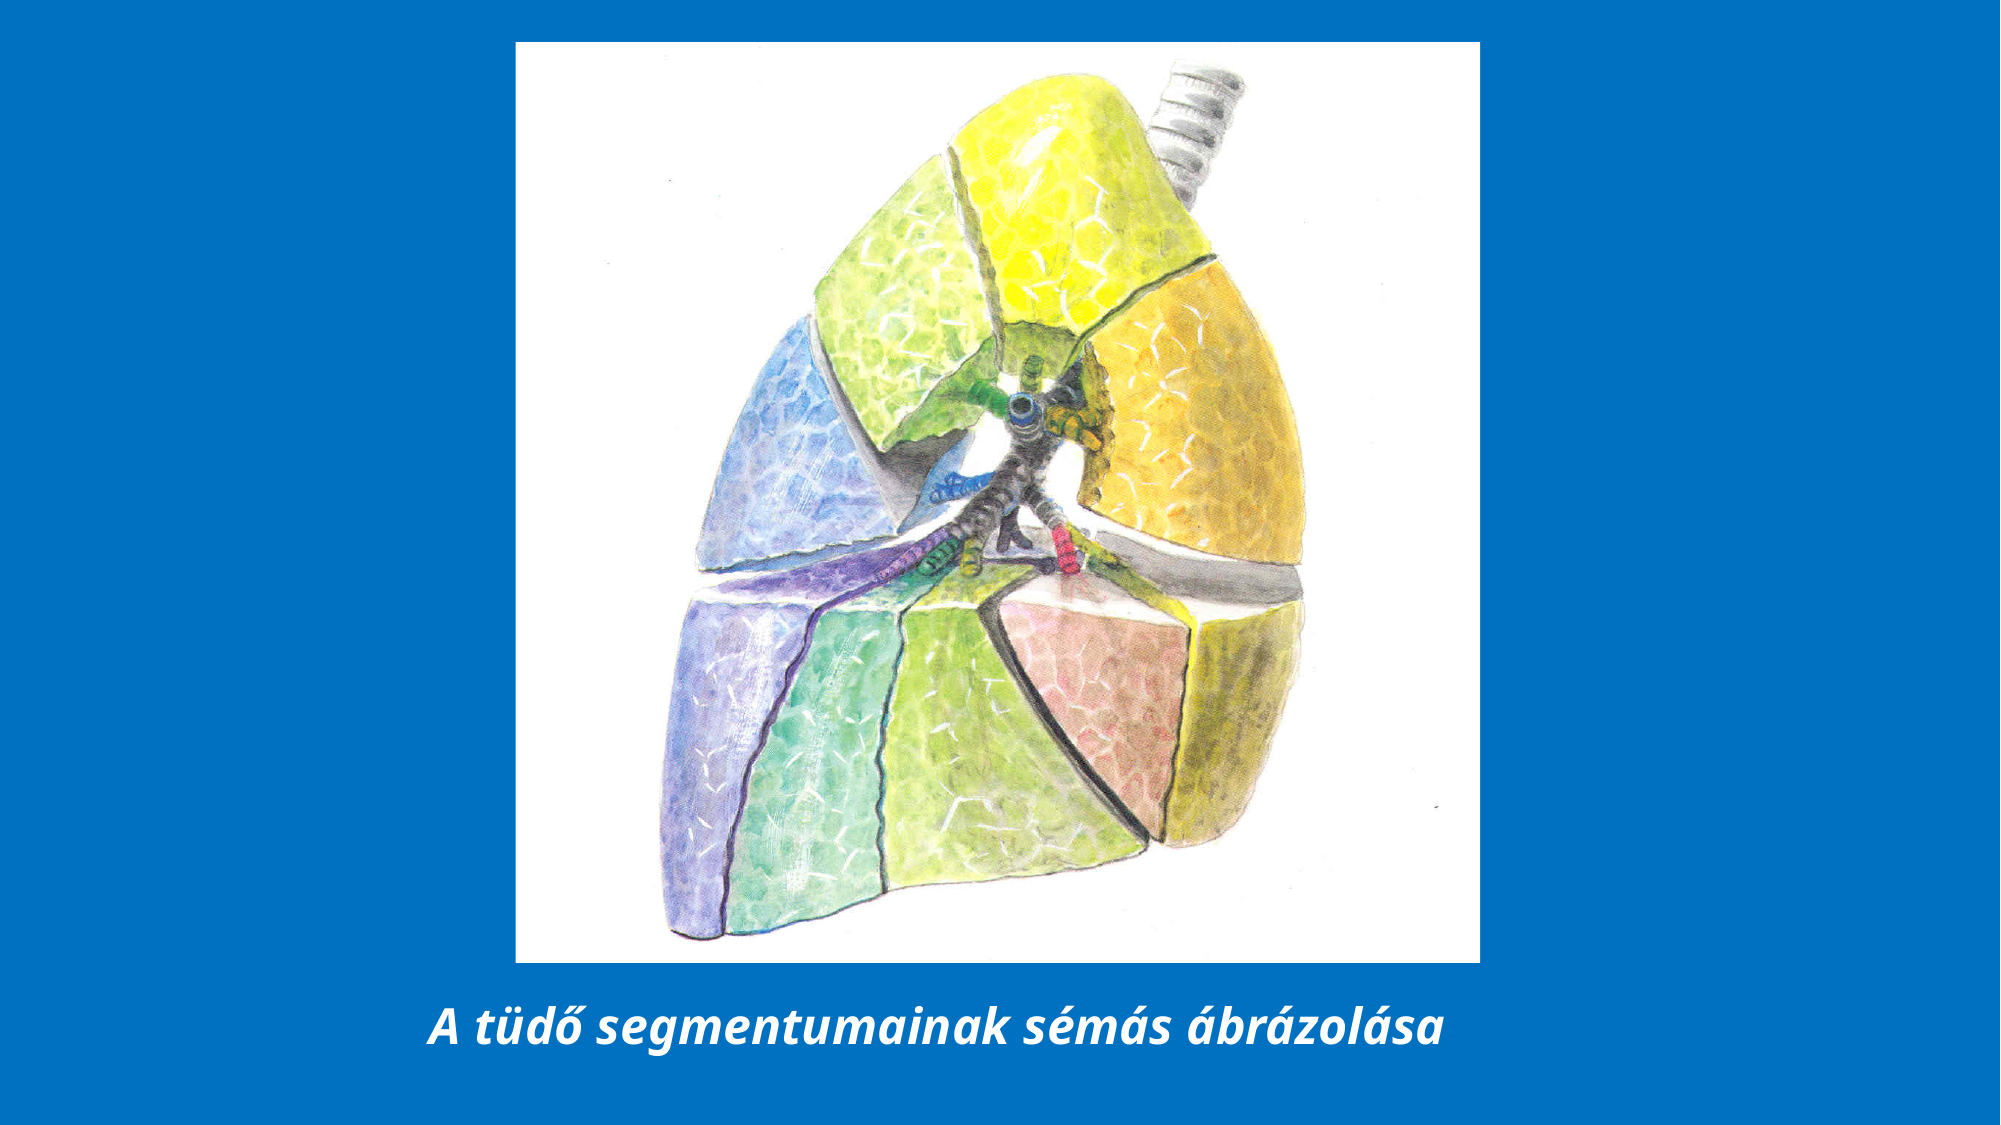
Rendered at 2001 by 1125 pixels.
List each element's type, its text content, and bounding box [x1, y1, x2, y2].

text_box A tüdő segmentumainak sémás ábrázolása [415, 987, 1461, 1063]
picture [515, 42, 1481, 964]
